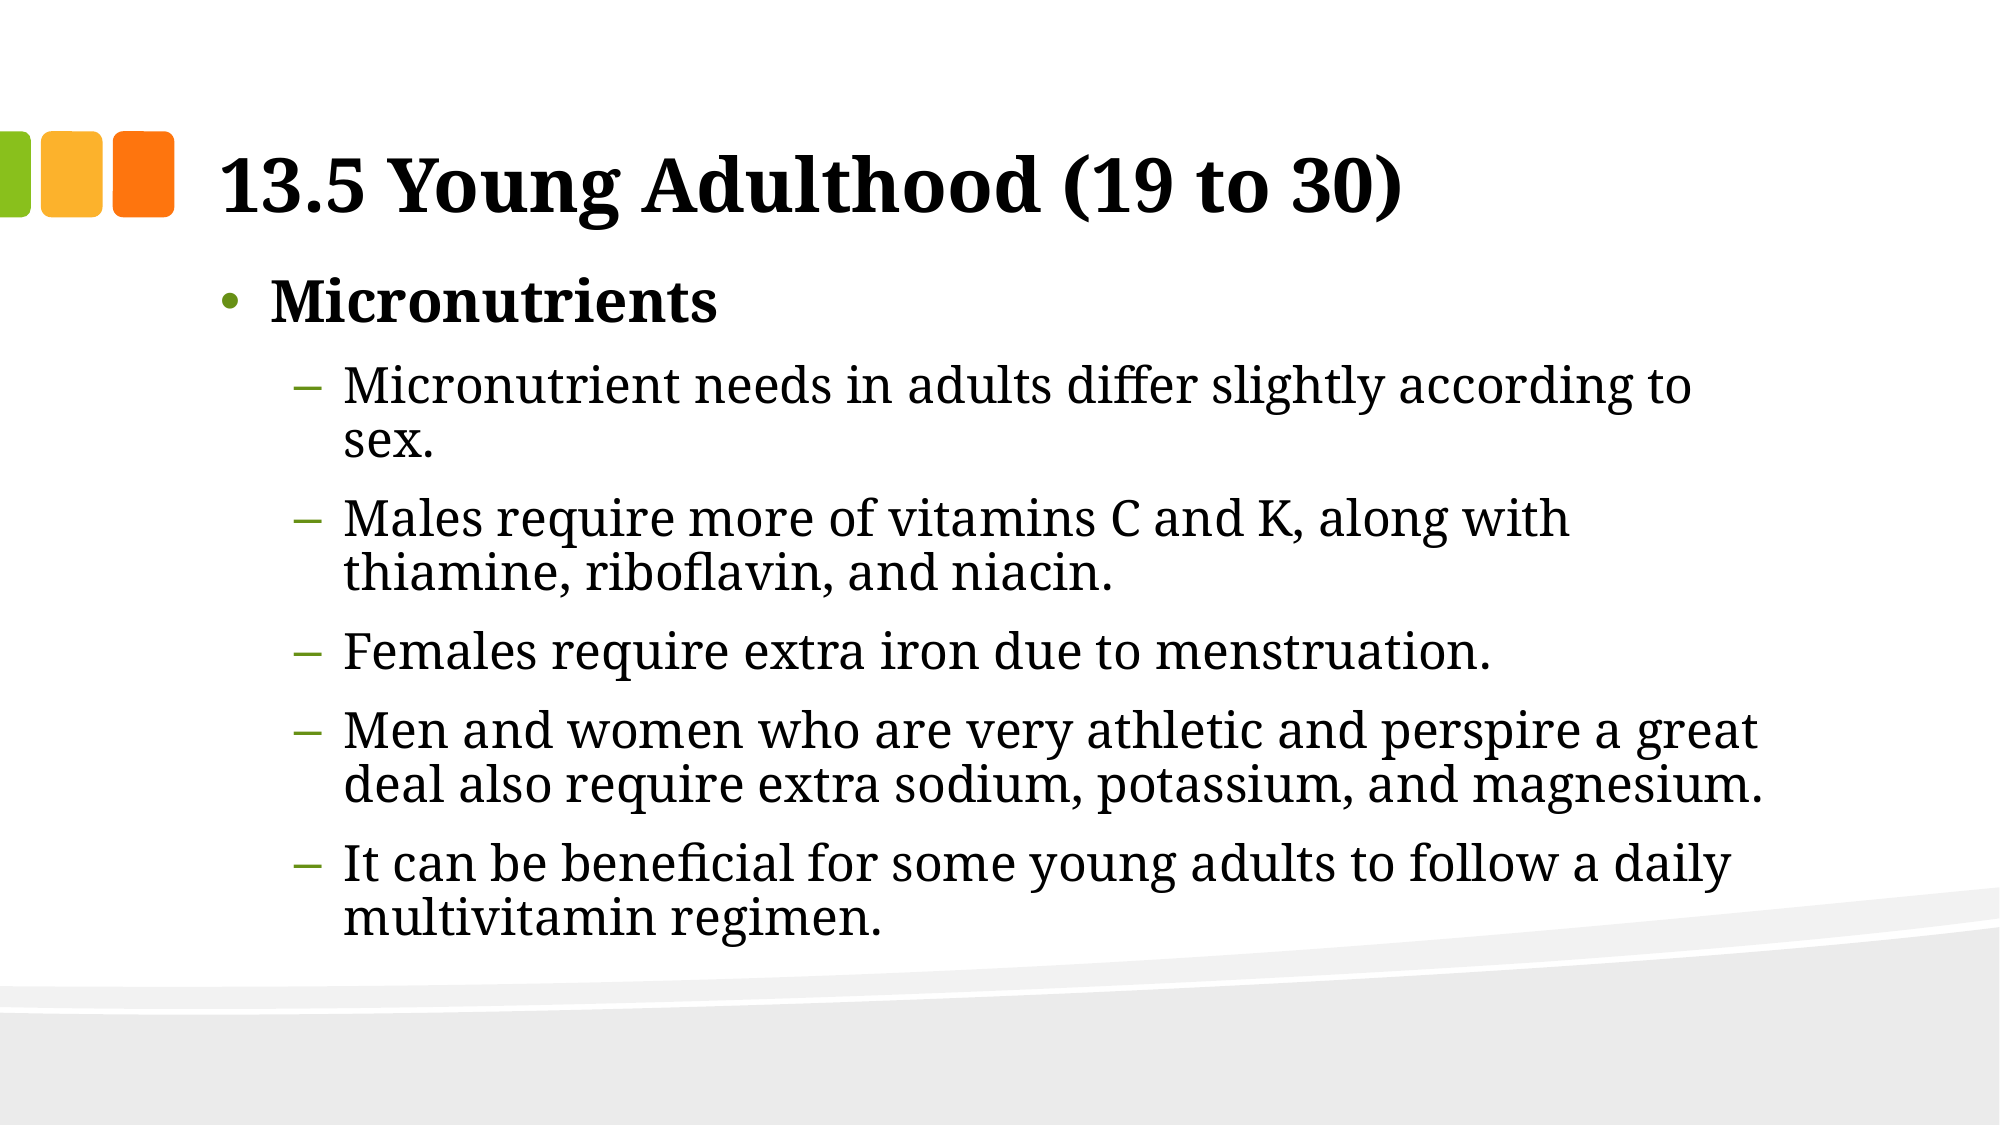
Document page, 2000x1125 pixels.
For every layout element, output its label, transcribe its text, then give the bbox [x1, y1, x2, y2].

list Micronutrients Micronutrient needs in adults differ slightly according to sex. Males require more of vitamins C and K, along with thiamine, riboflavin, and niacin. Females require extra iron due to menstruation. Men and women who are very athletic and perspire a great deal also require extra sodium, potassium, and magnesium. It can be beneficial for some young adults to follow a daily multivitamin regimen. [199, 262, 1800, 1013]
title 13.5 Young Adulthood (19 to 30) [199, 24, 1800, 238]
